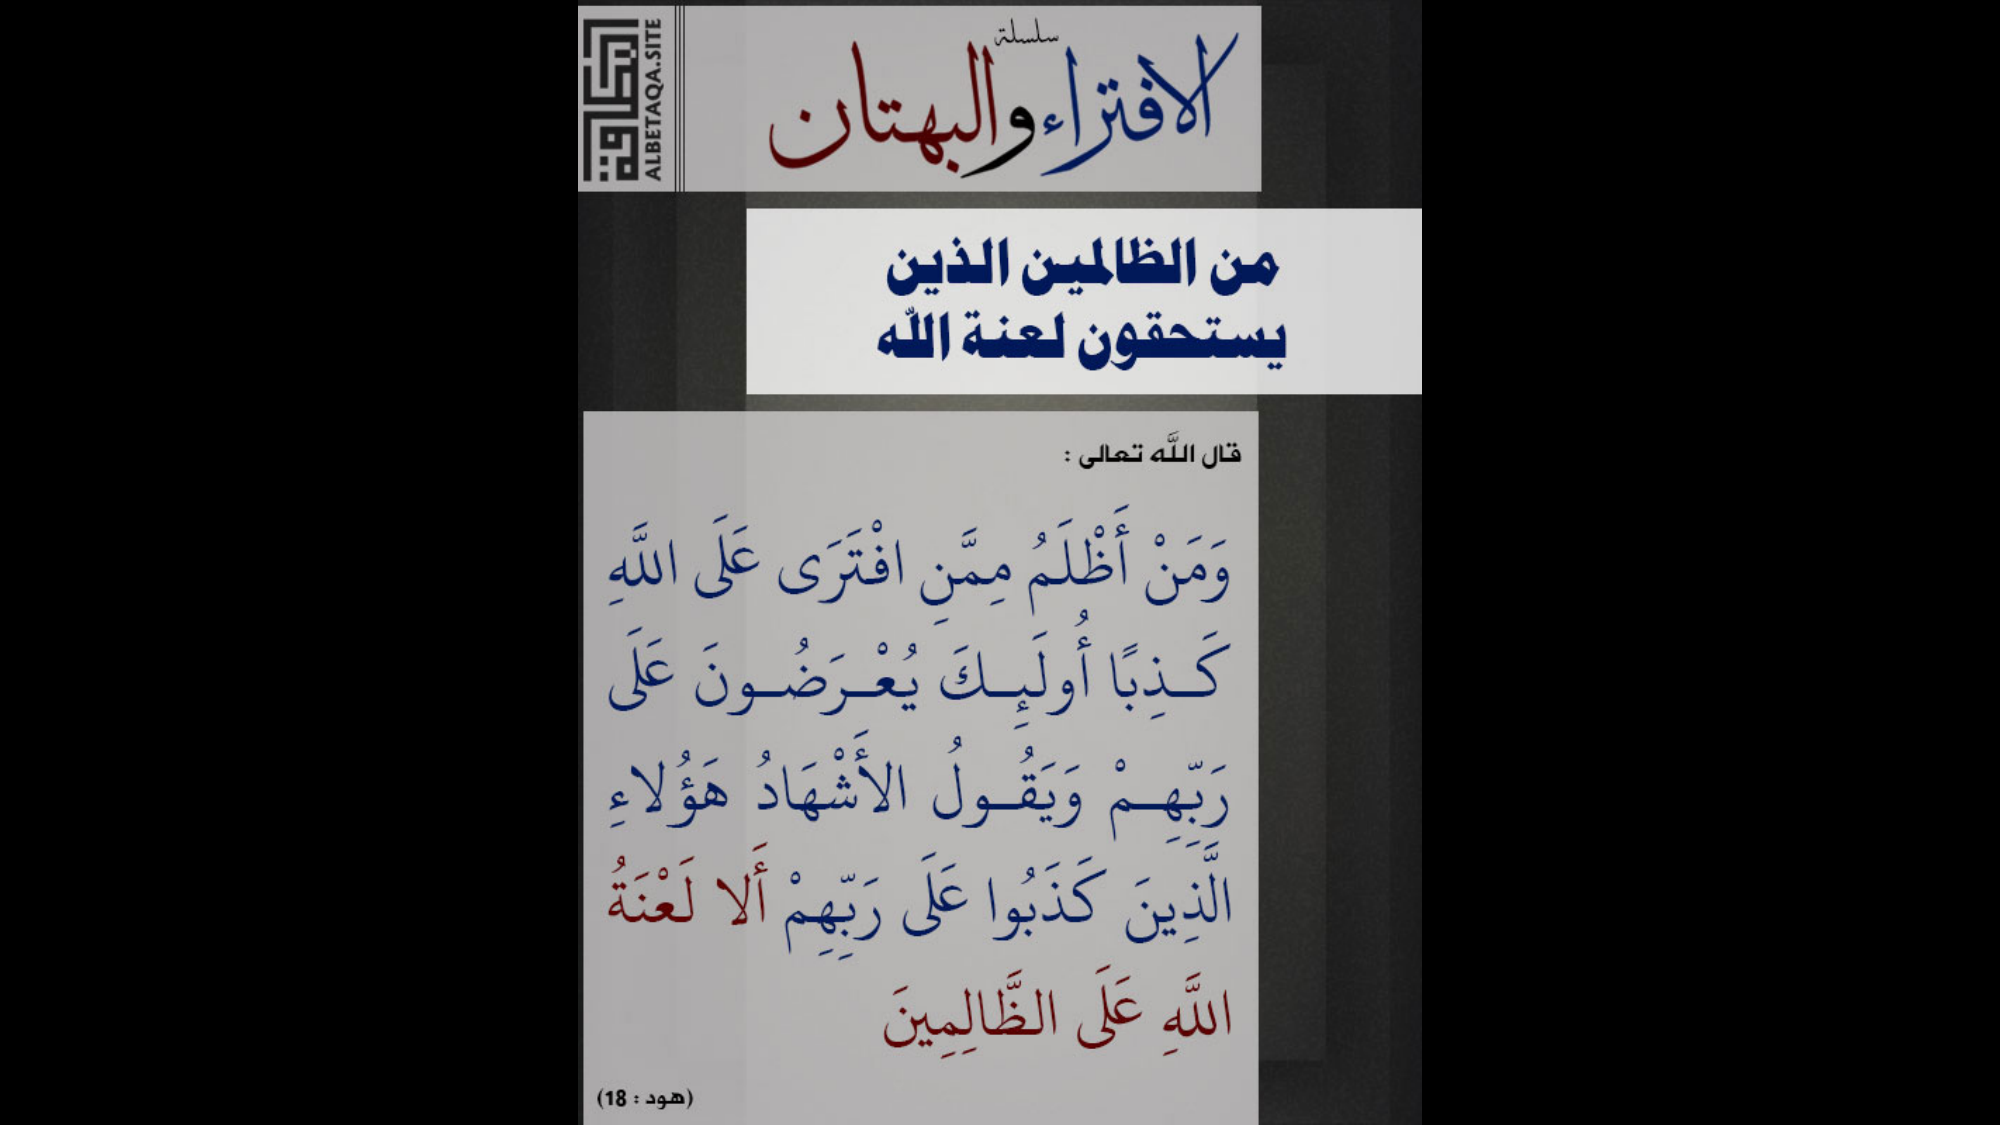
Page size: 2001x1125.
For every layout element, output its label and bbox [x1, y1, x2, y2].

picture [578, 0, 1422, 1125]
